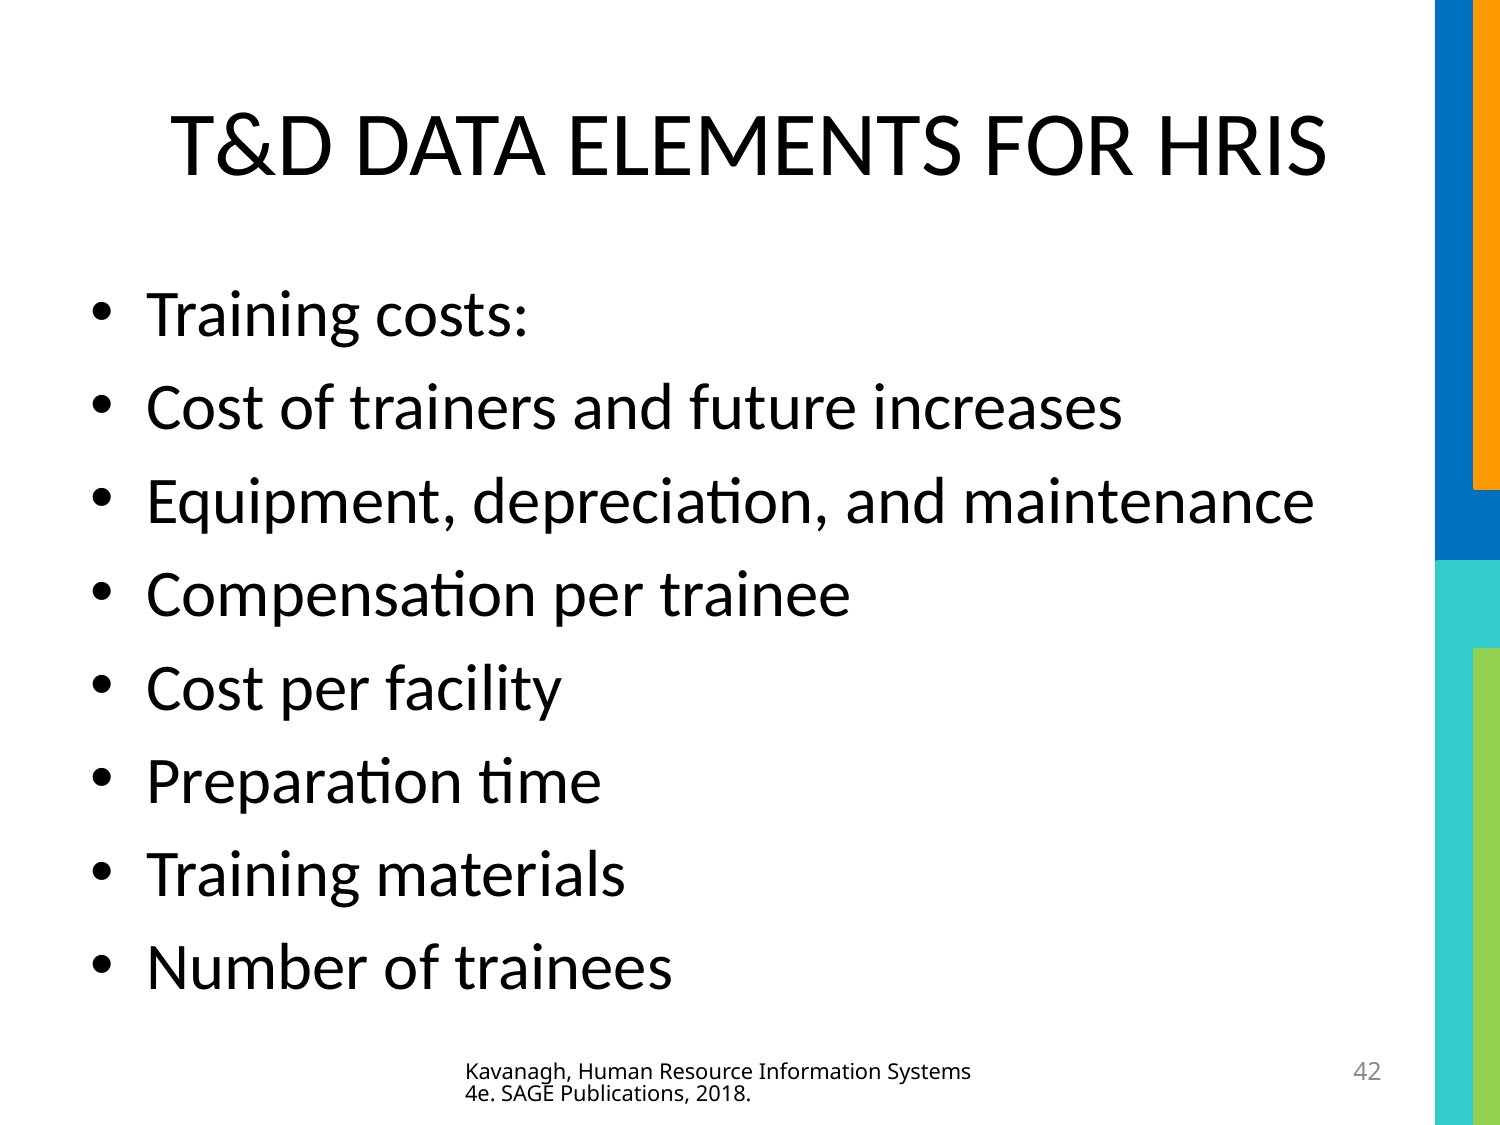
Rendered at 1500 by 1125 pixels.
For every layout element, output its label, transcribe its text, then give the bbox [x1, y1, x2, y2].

slide_number 42 [1059, 1042, 1397, 1103]
title T&D DATA ELEMENTS FOR HRIS [75, 45, 1425, 233]
footer Kavanagh, Human Resource Information Systems 4e. SAGE Publications, 2018. [450, 1042, 1004, 1103]
list Training costs: Cost of trainers and future increases Equipment, depreciation, and maintenance Compensation per trainee Cost per facility Preparation time Training materials Number of trainees [75, 262, 1425, 1005]
